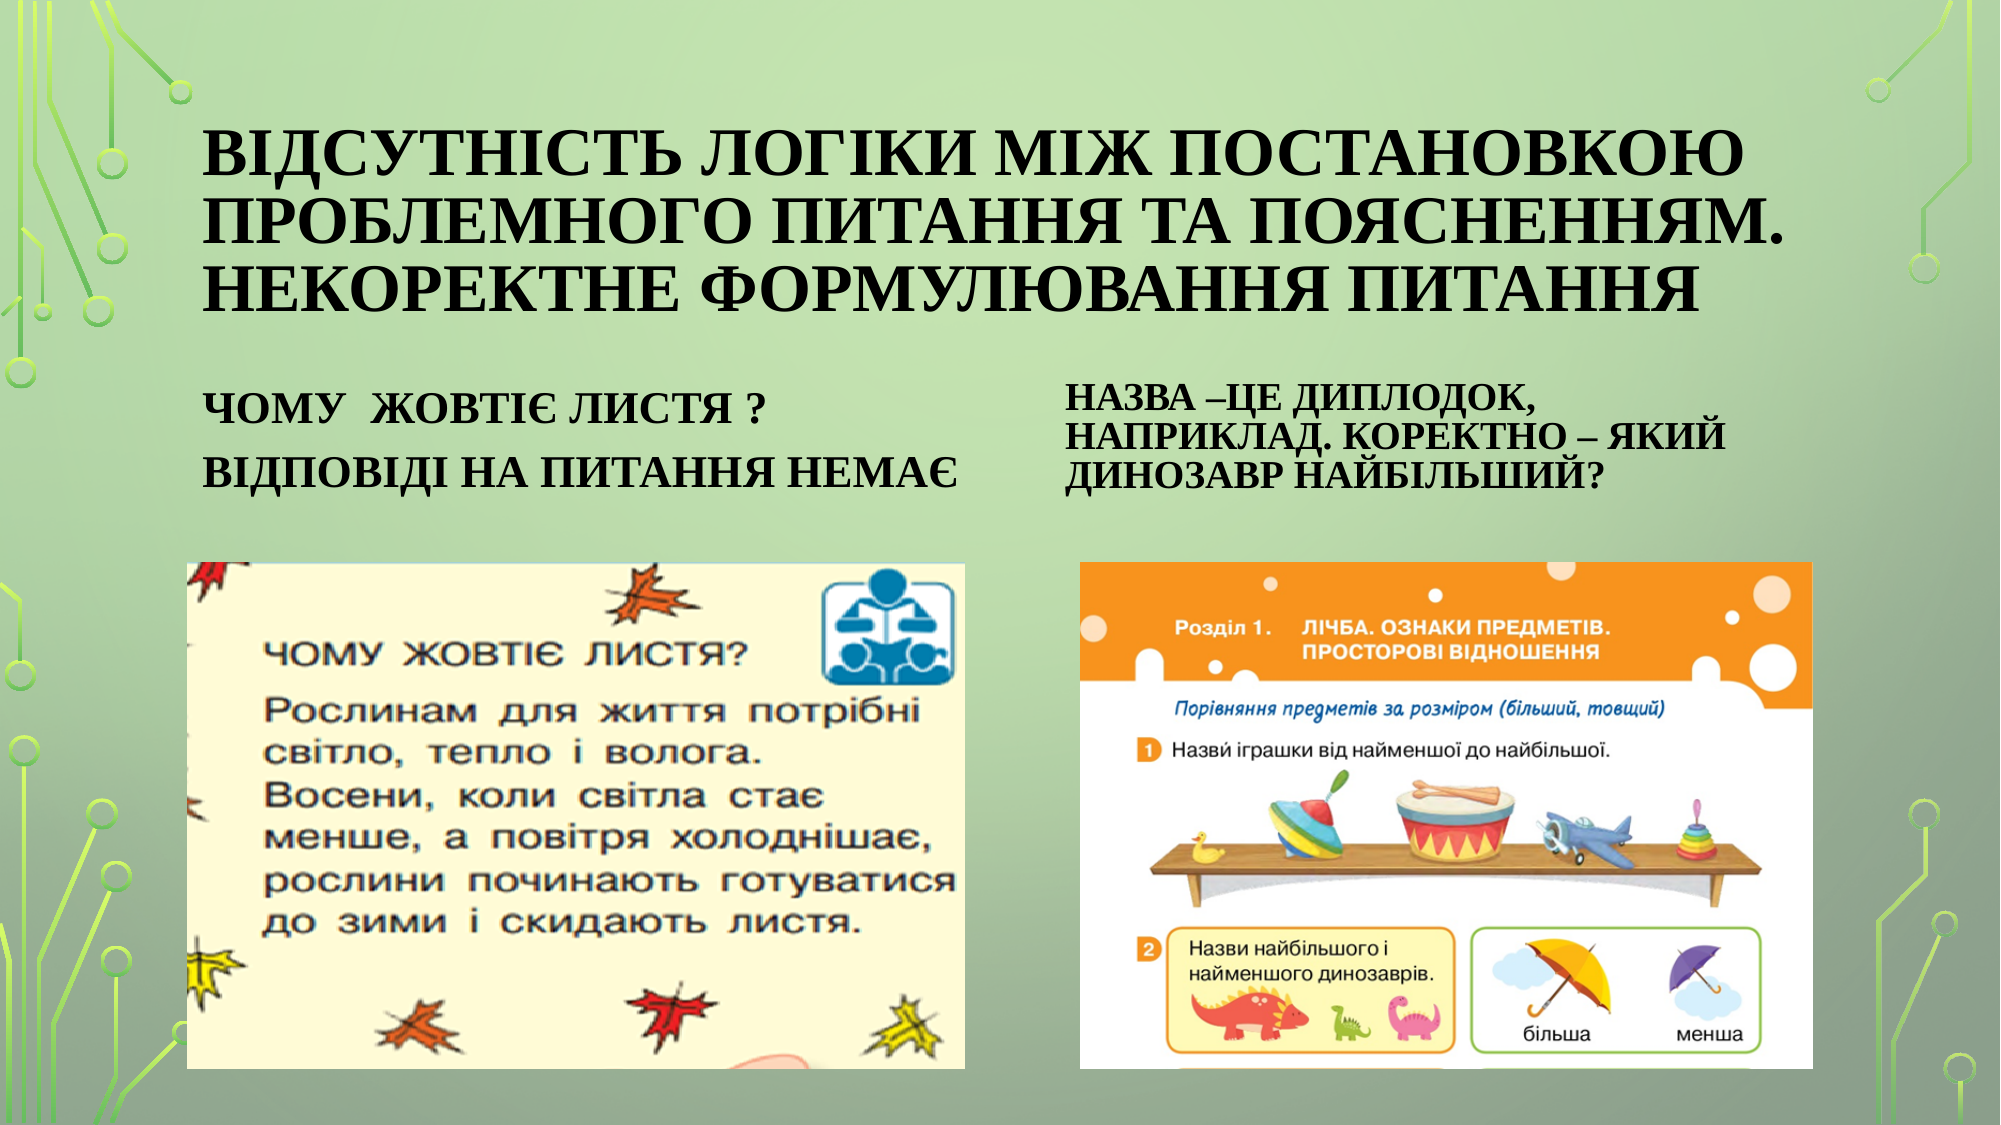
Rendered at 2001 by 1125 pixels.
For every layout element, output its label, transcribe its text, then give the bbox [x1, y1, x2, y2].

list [186, 562, 965, 1070]
title Відсутність логіки між постановкою проблемного питання та поясненням. Некоректне формулювання питання [187, 101, 1813, 344]
list Назва –це диплодок, наприклад. Коректно – який динозавр найбільший? [1050, 369, 1813, 505]
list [1079, 562, 1813, 1070]
list Чому жовтіє листя ? Відповіді на питання немає [187, 369, 988, 505]
